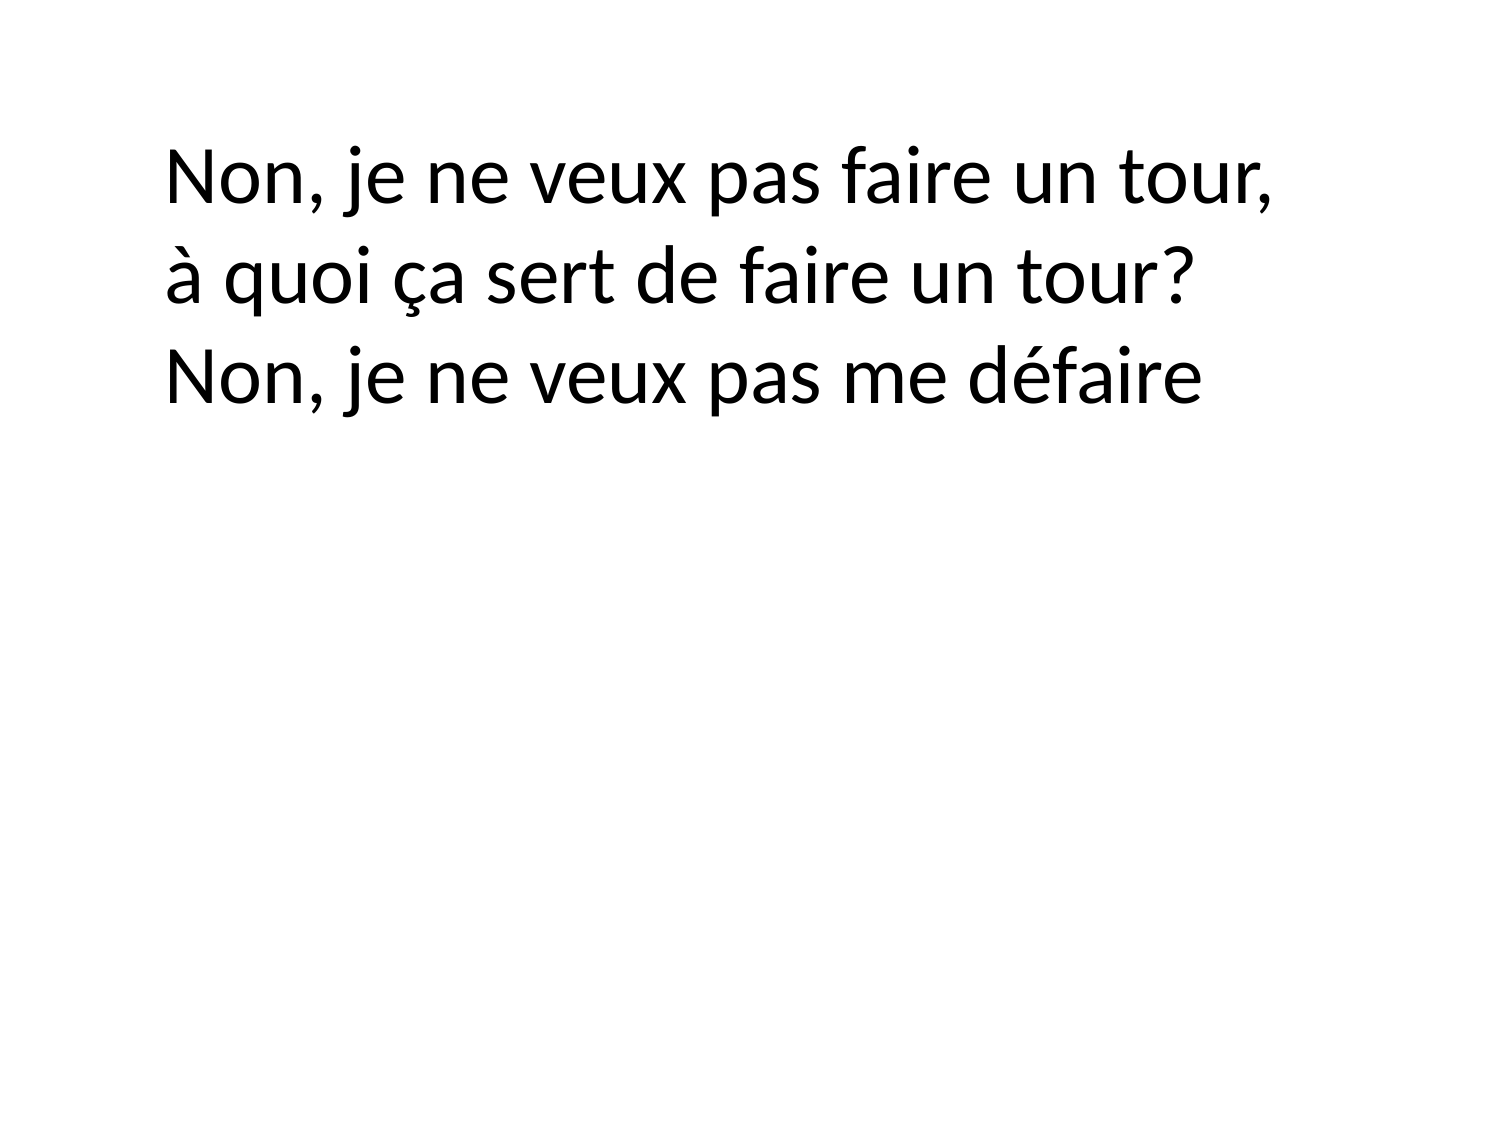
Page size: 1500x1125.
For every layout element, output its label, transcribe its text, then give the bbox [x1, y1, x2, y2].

text_box Non, je ne veux pas faire un tour, à quoi ça sert de faire un tour? Non, je ne veux pas me défaire [150, 112, 1500, 428]
